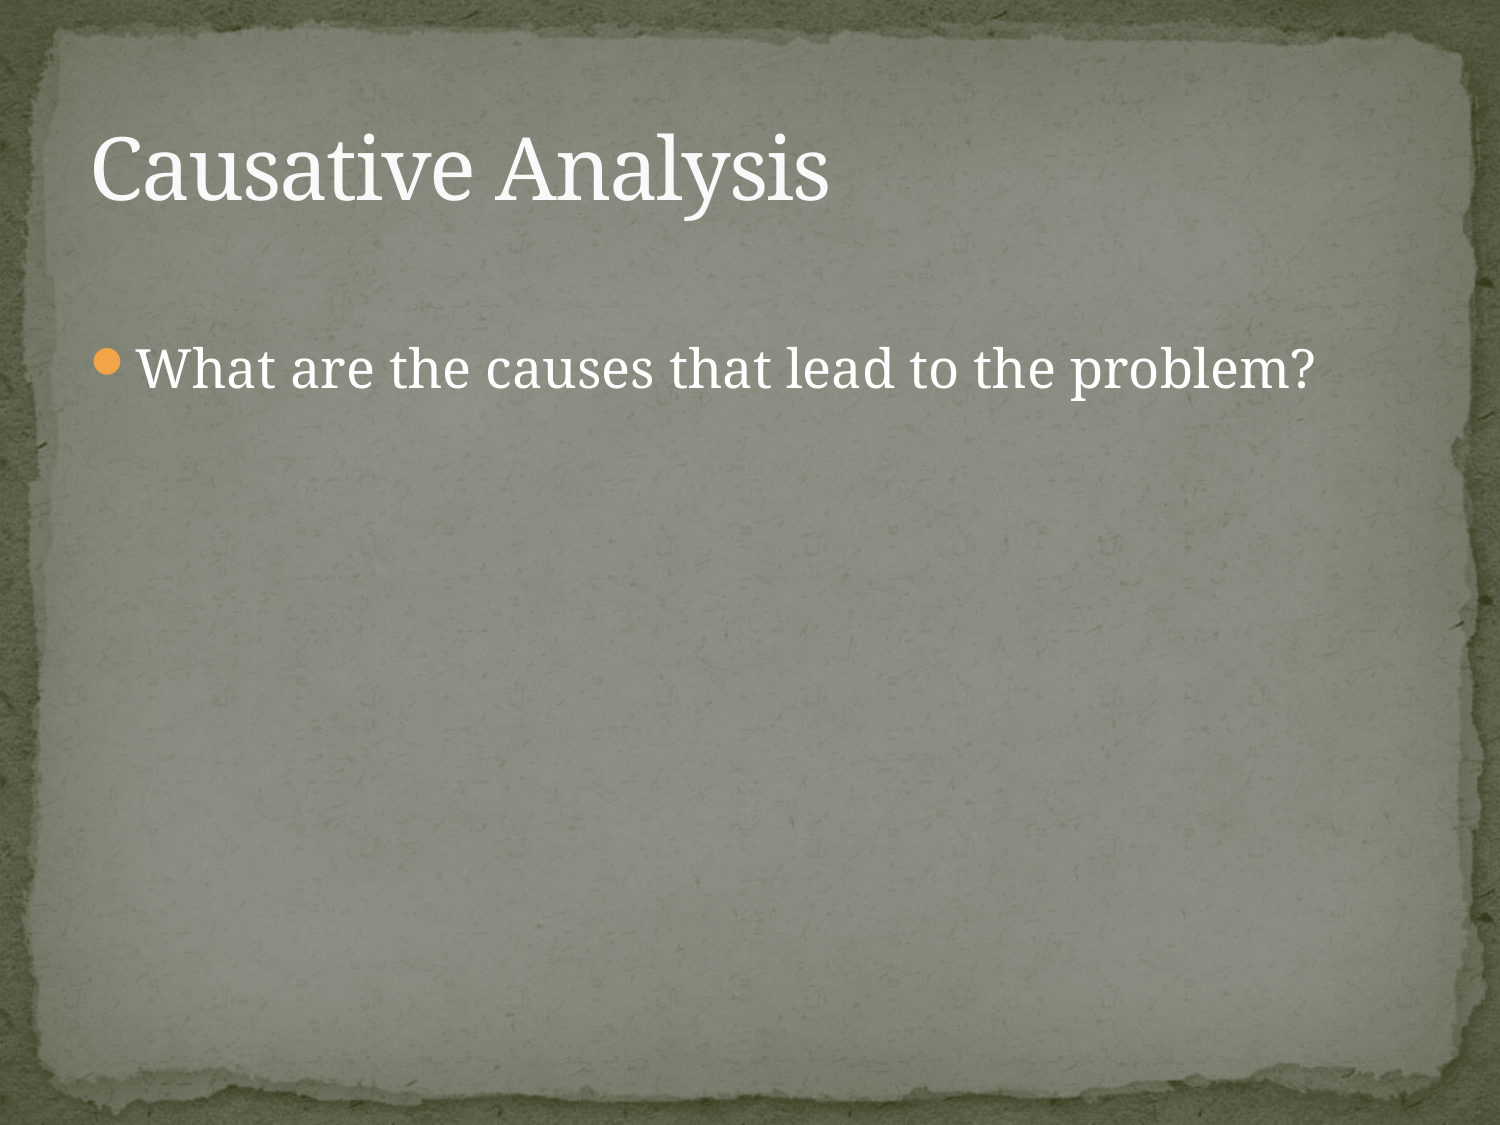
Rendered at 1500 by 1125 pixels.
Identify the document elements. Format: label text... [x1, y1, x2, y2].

list What are the causes that lead to the problem? [75, 249, 1425, 1000]
title Causative Analysis [74, 24, 1425, 225]
